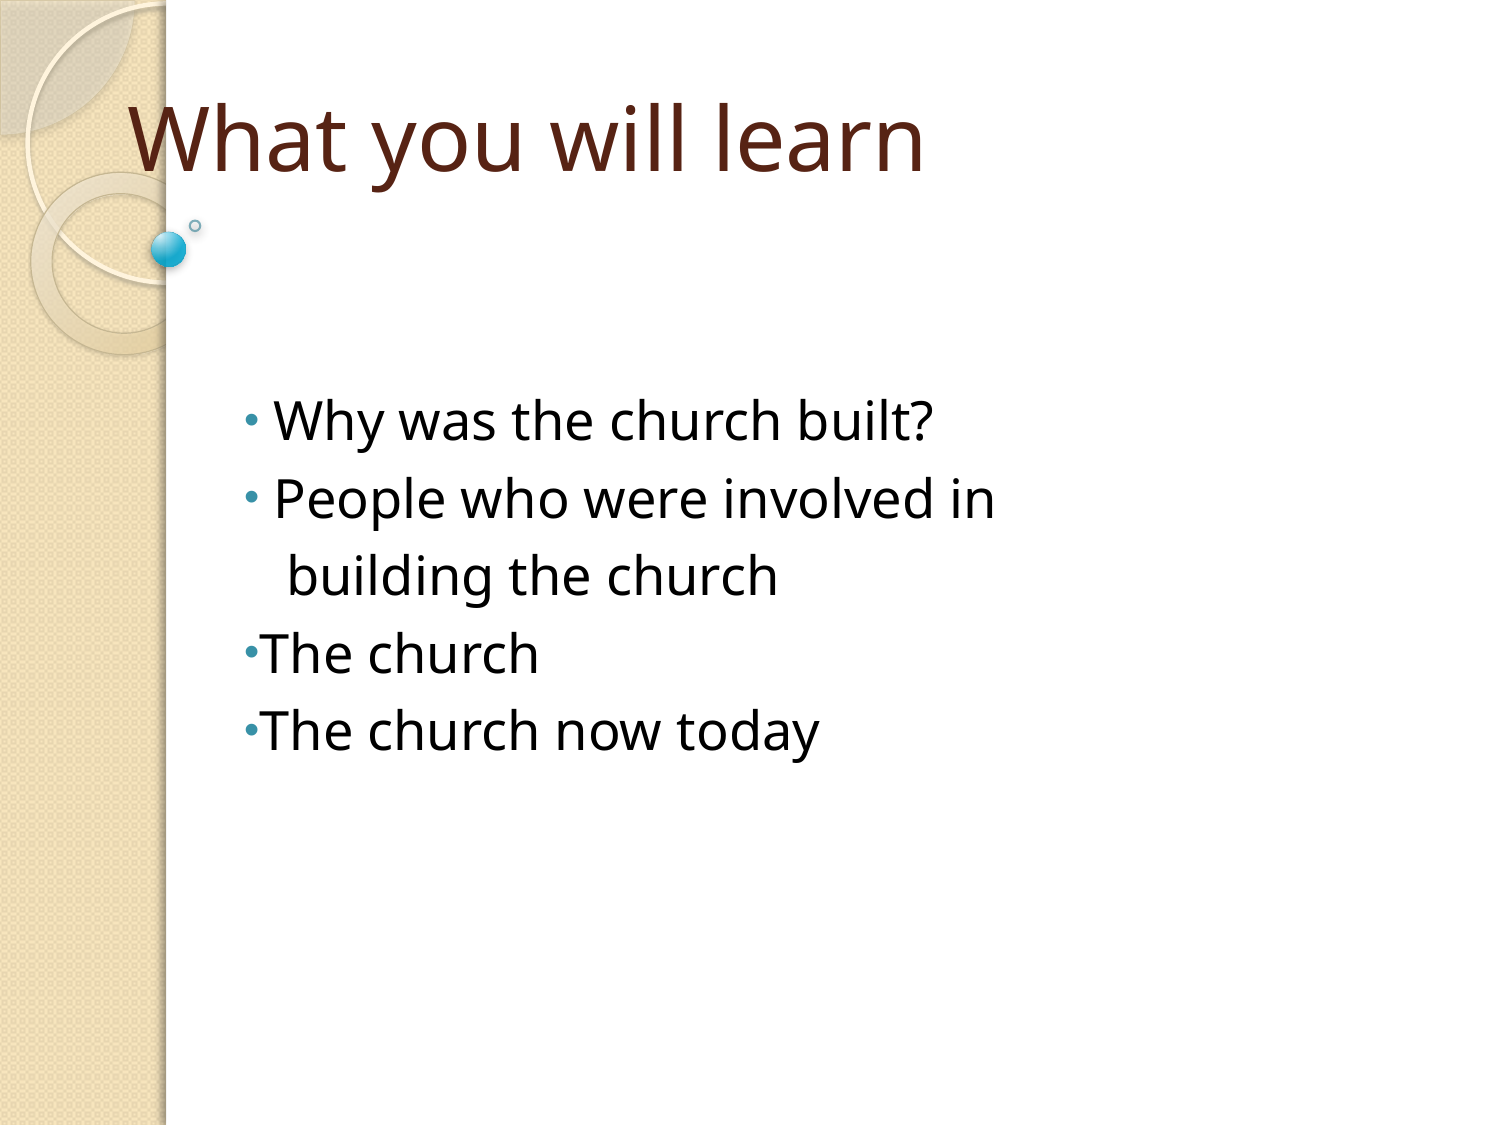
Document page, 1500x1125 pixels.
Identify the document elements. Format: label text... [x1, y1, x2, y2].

subtitle Why was the church built? People who were involved in building the church The church The church now today [225, 386, 1275, 985]
title What you will learn [112, 58, 1388, 305]
